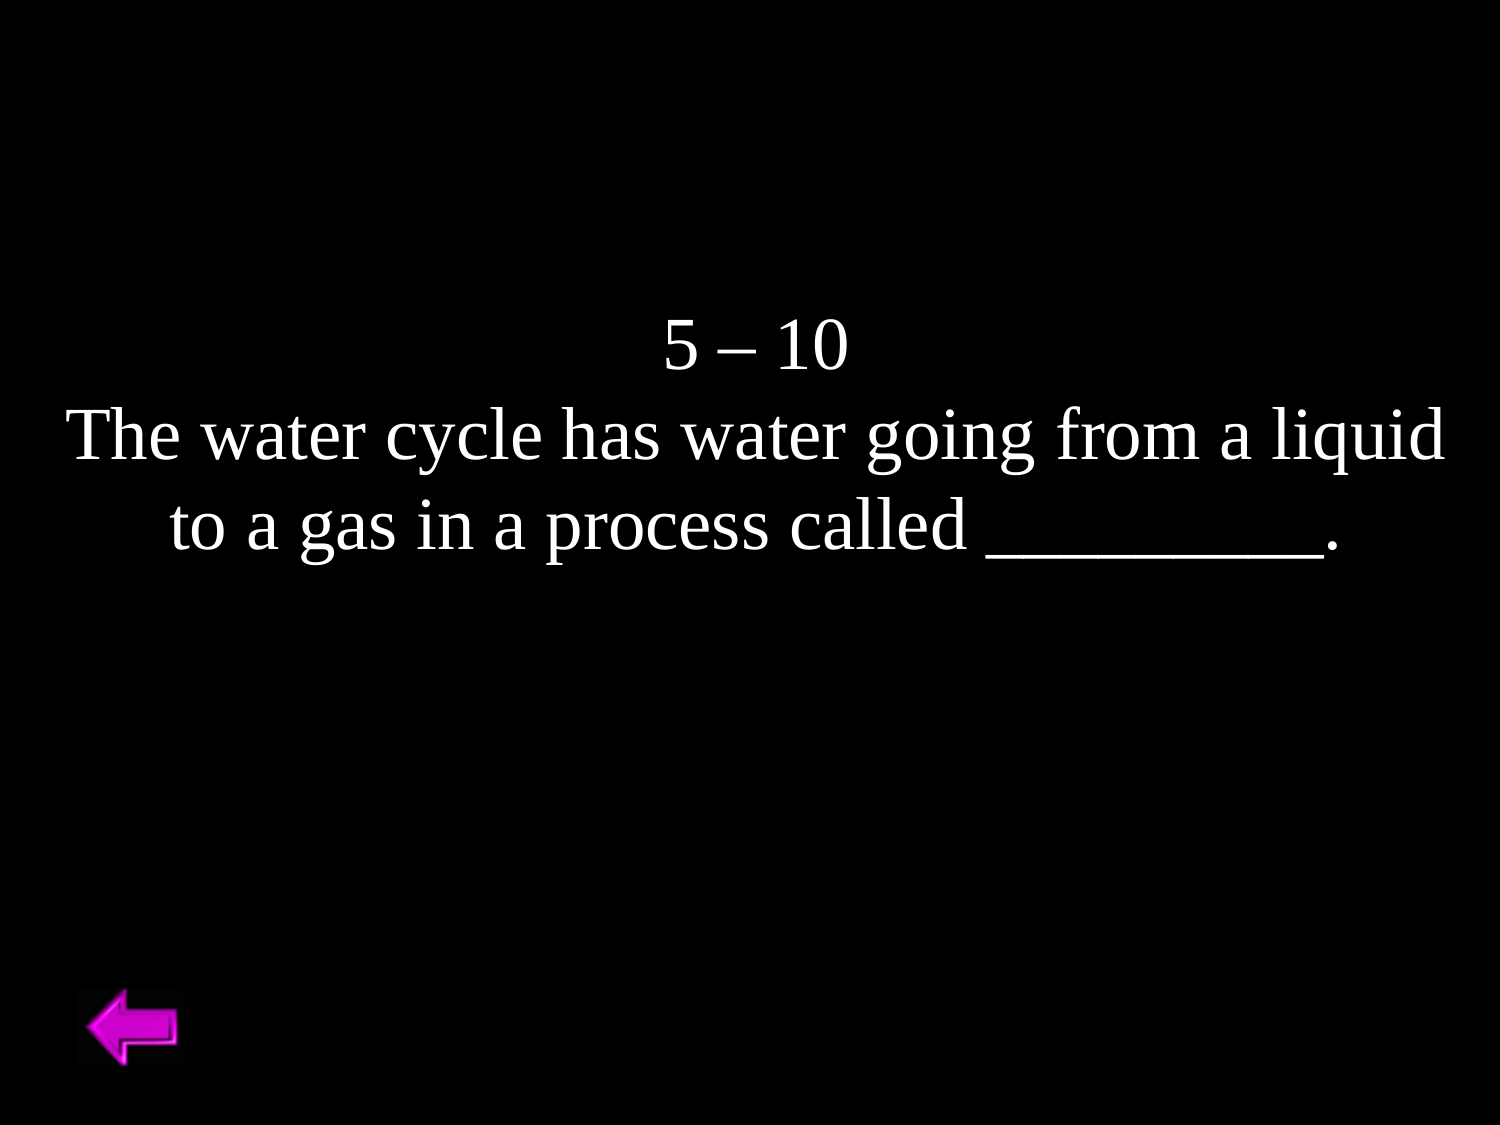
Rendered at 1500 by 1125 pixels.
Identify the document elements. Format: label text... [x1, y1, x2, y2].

picture [74, 987, 183, 1066]
text_box 5 – 10 The water cycle has water going from a liquid to a gas in a process called _________. [24, 287, 1488, 573]
